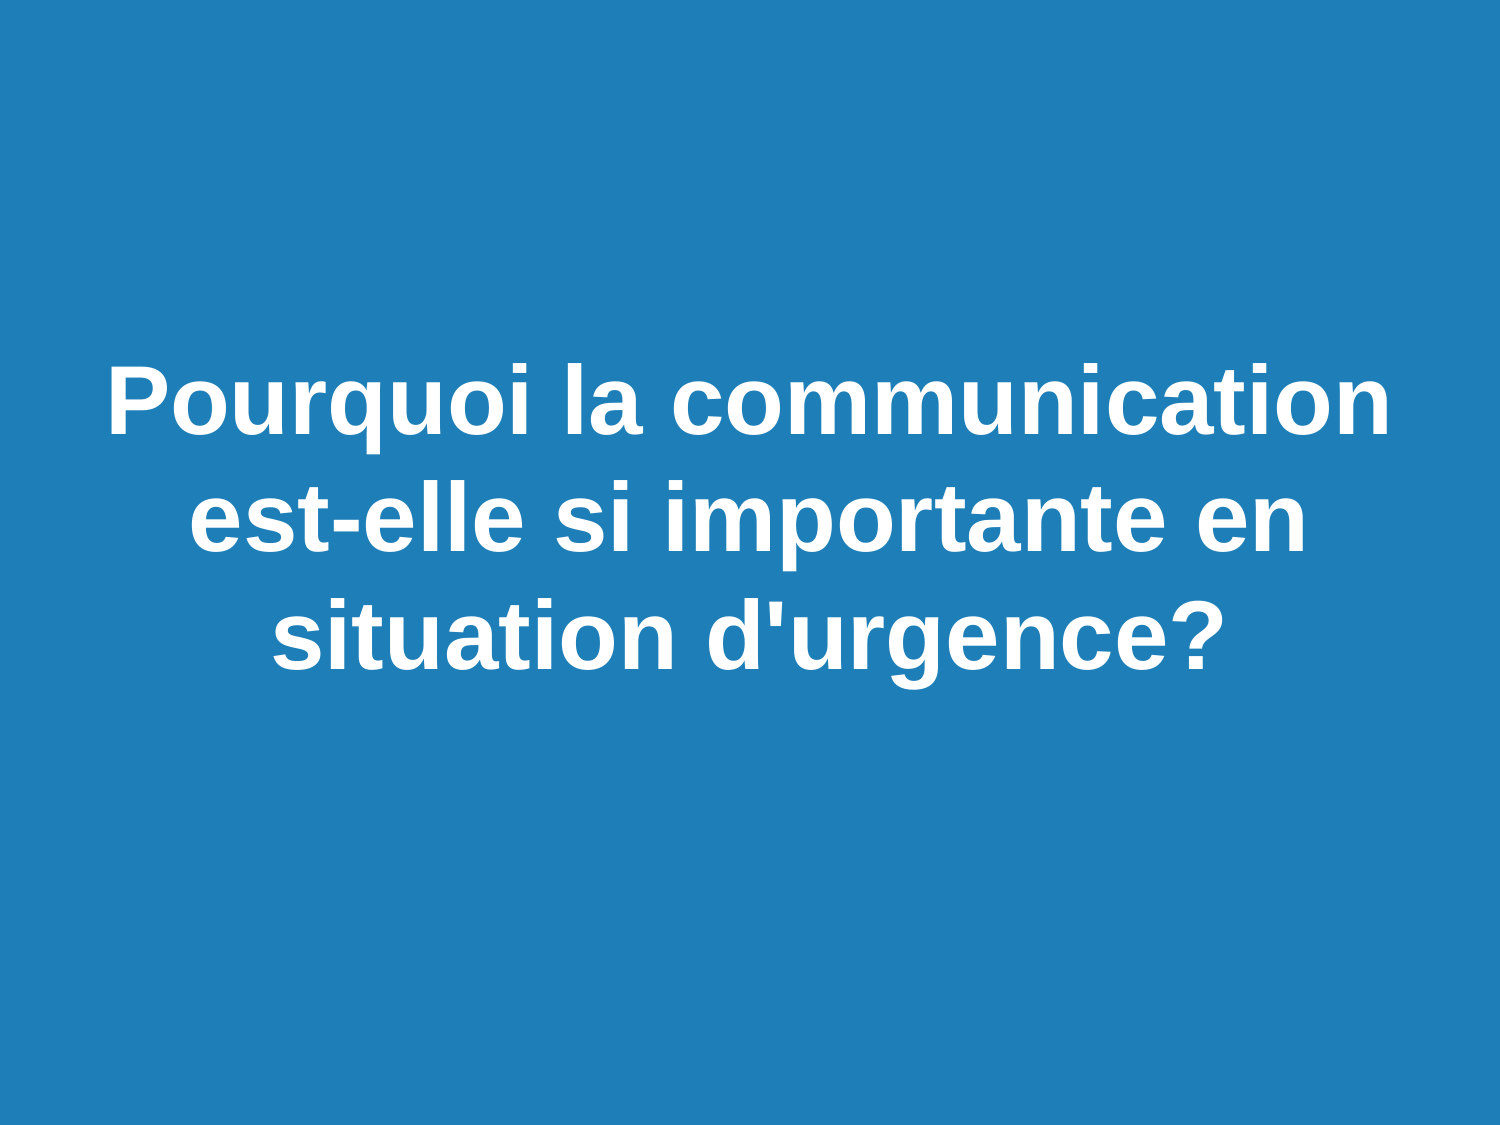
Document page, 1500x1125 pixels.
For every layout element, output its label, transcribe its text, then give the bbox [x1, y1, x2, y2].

text_box Pourquoi la communication est-elle si importante en situation d'urgence? [0, 328, 1500, 533]
